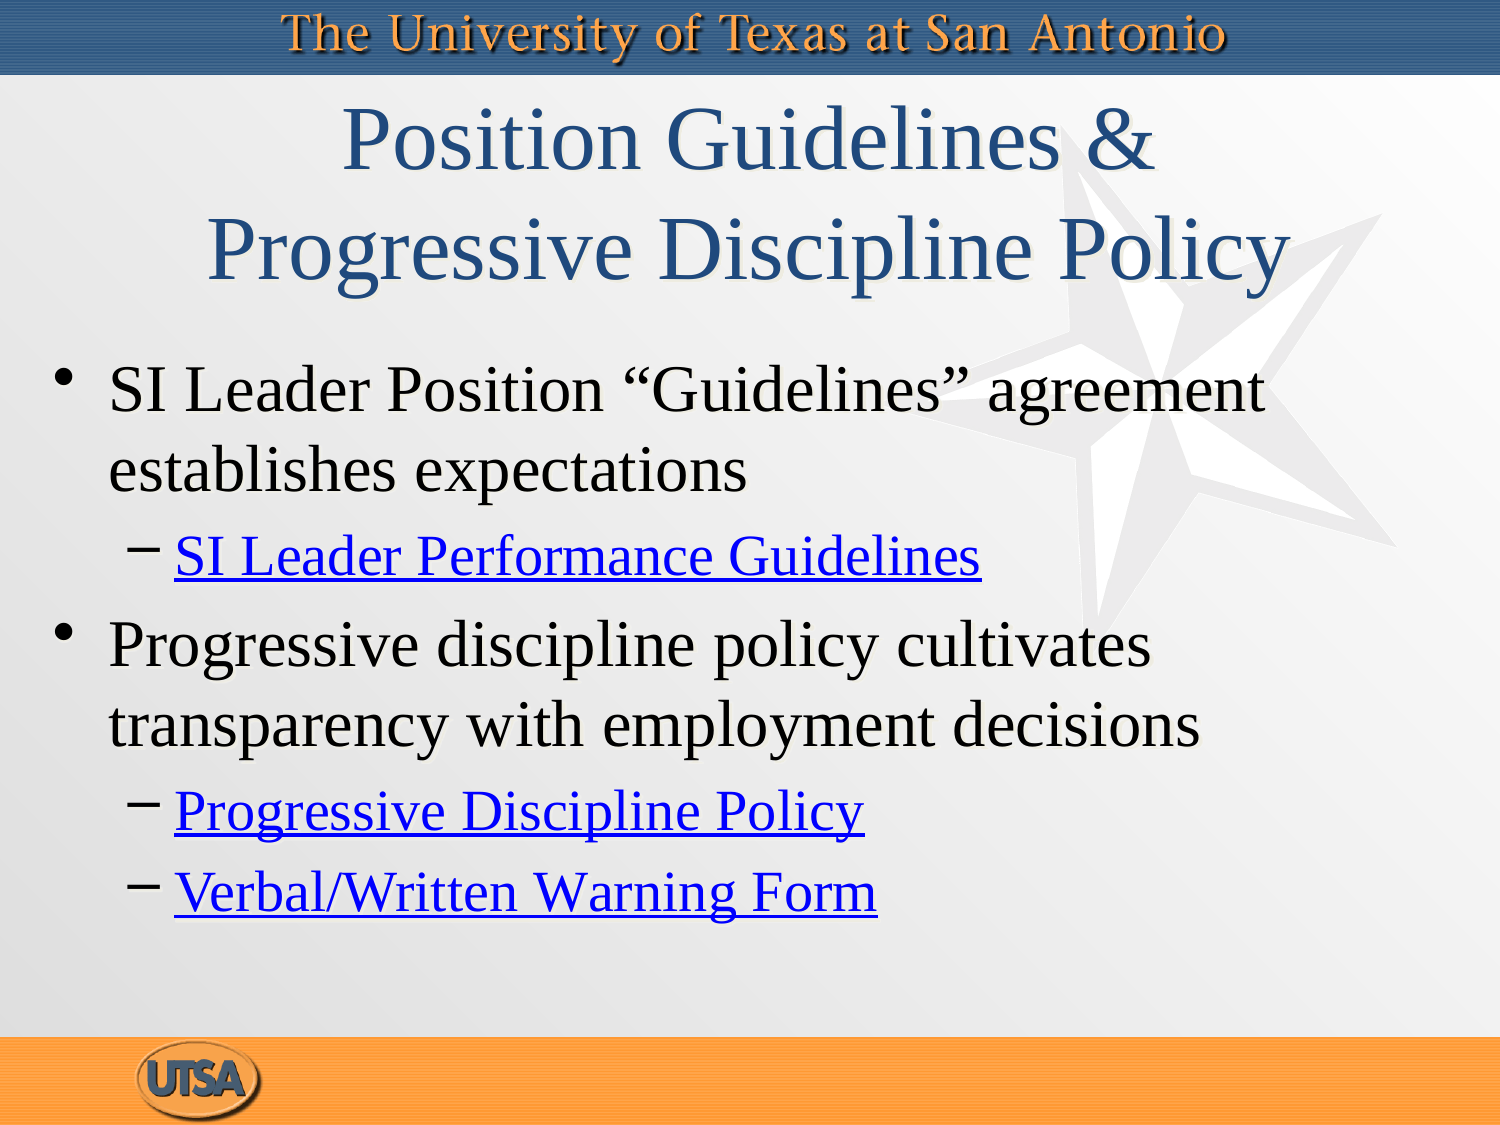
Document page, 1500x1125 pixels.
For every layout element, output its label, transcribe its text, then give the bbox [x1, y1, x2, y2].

picture [0, 1037, 1500, 1125]
title Position Guidelines & Progressive Discipline Policy [112, 87, 1388, 288]
list SI Leader Position “Guidelines” agreement establishes expectations SI Leader Performance Guidelines Progressive discipline policy cultivates transparency with employment decisions Progressive Discipline Policy Verbal/Written Warning Form [37, 337, 1463, 1063]
picture [0, 0, 1500, 75]
